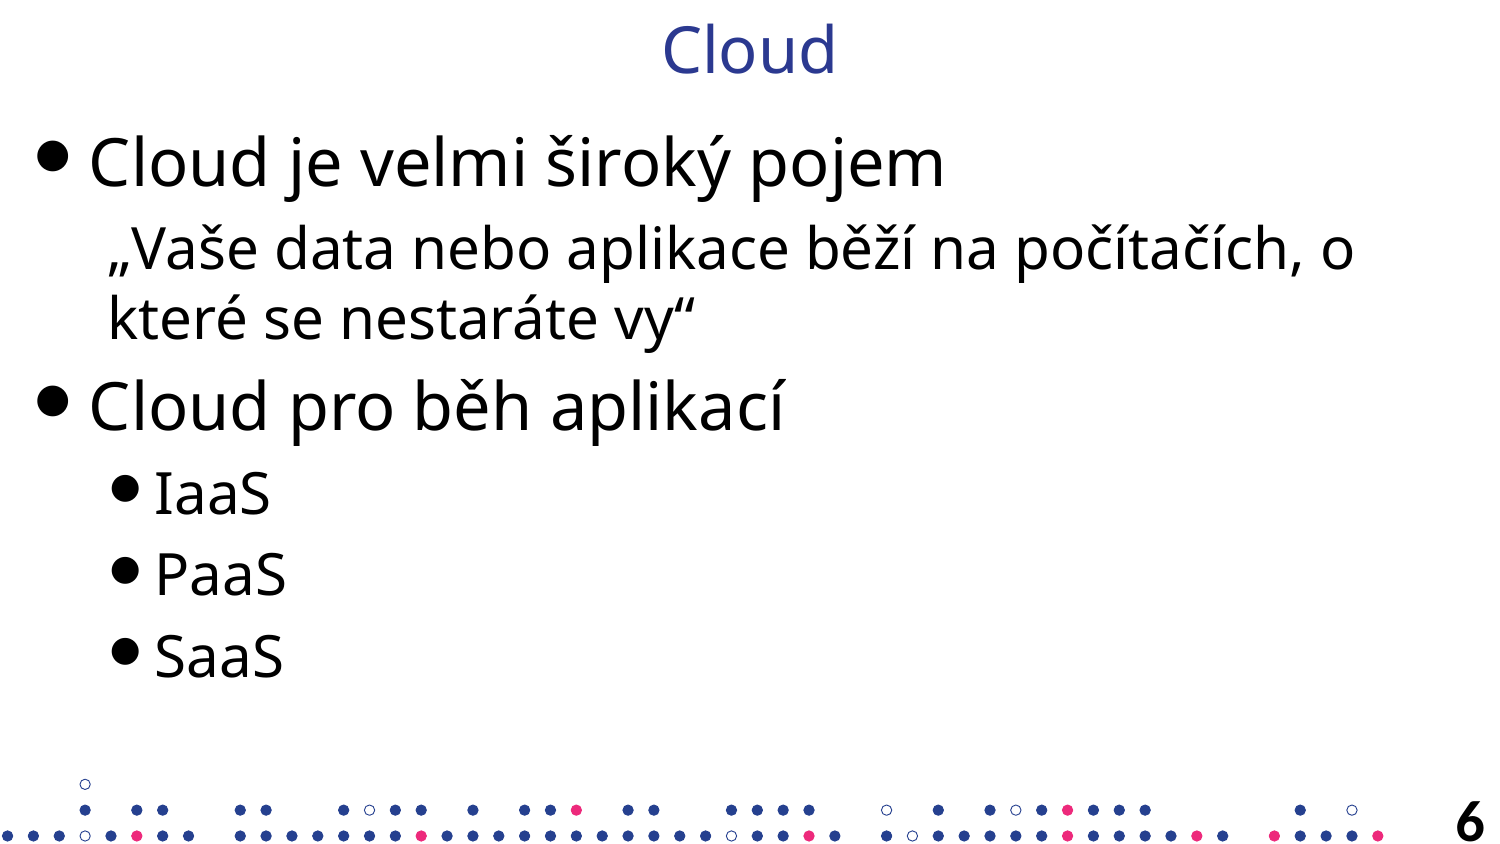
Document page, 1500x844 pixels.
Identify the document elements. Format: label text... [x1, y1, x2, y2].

list Cloud je velmi široký pojem „Vaše data nebo aplikace běží na počítačích, o které se nestaráte vy“ Cloud pro běh aplikací IaaS PaaS SaaS [17, 111, 1483, 786]
slide_number 6 [1149, 797, 1500, 838]
title Cloud [75, 0, 1425, 95]
